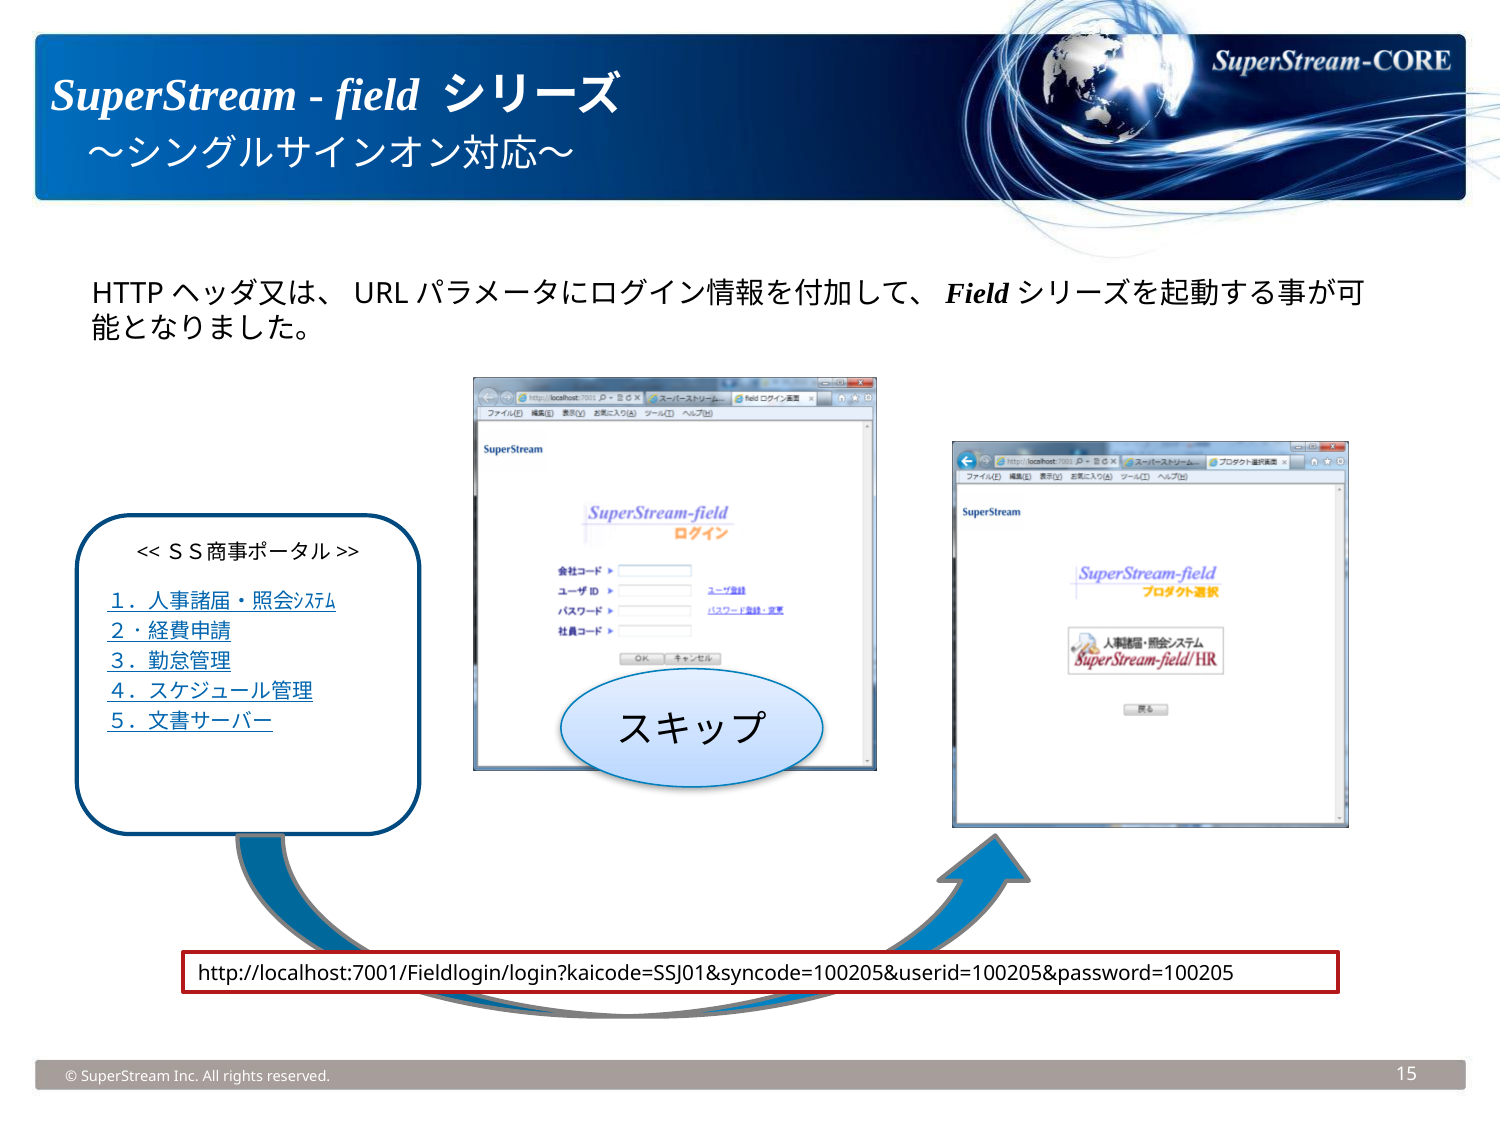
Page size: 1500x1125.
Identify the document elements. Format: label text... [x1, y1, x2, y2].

text_box HTTPヘッダ又は、URLパラメータにログイン情報を付加して、Fieldシリーズを起動する事が可能となりました。 [76, 267, 1388, 352]
text_box [235, 833, 370, 950]
text_box [885, 835, 1031, 950]
text_box © SuperStream Inc. All rights reserved. [50, 1059, 423, 1094]
text_box 15 [1299, 1060, 1418, 1090]
title SuperStream - field シリーズ ～シングルサインオン対応～ [35, 43, 1371, 197]
text_box <<ＳＳ商事ポータル>> １．人事諸届・照会ｼｽﾃﾑ ２．経費申請 ３．勤怠管理 ４．スケジュール管理 ５．文書サーバー [74, 513, 422, 837]
picture [0, 0, 1500, 1125]
text_box [419, 994, 836, 1019]
text_box スキップ [623, 779, 761, 788]
text_box http://localhost:7001/Fieldlogin/login?kaicode=SSJ01&syncode=100205&userid=100205&password=100205 [181, 950, 1340, 994]
